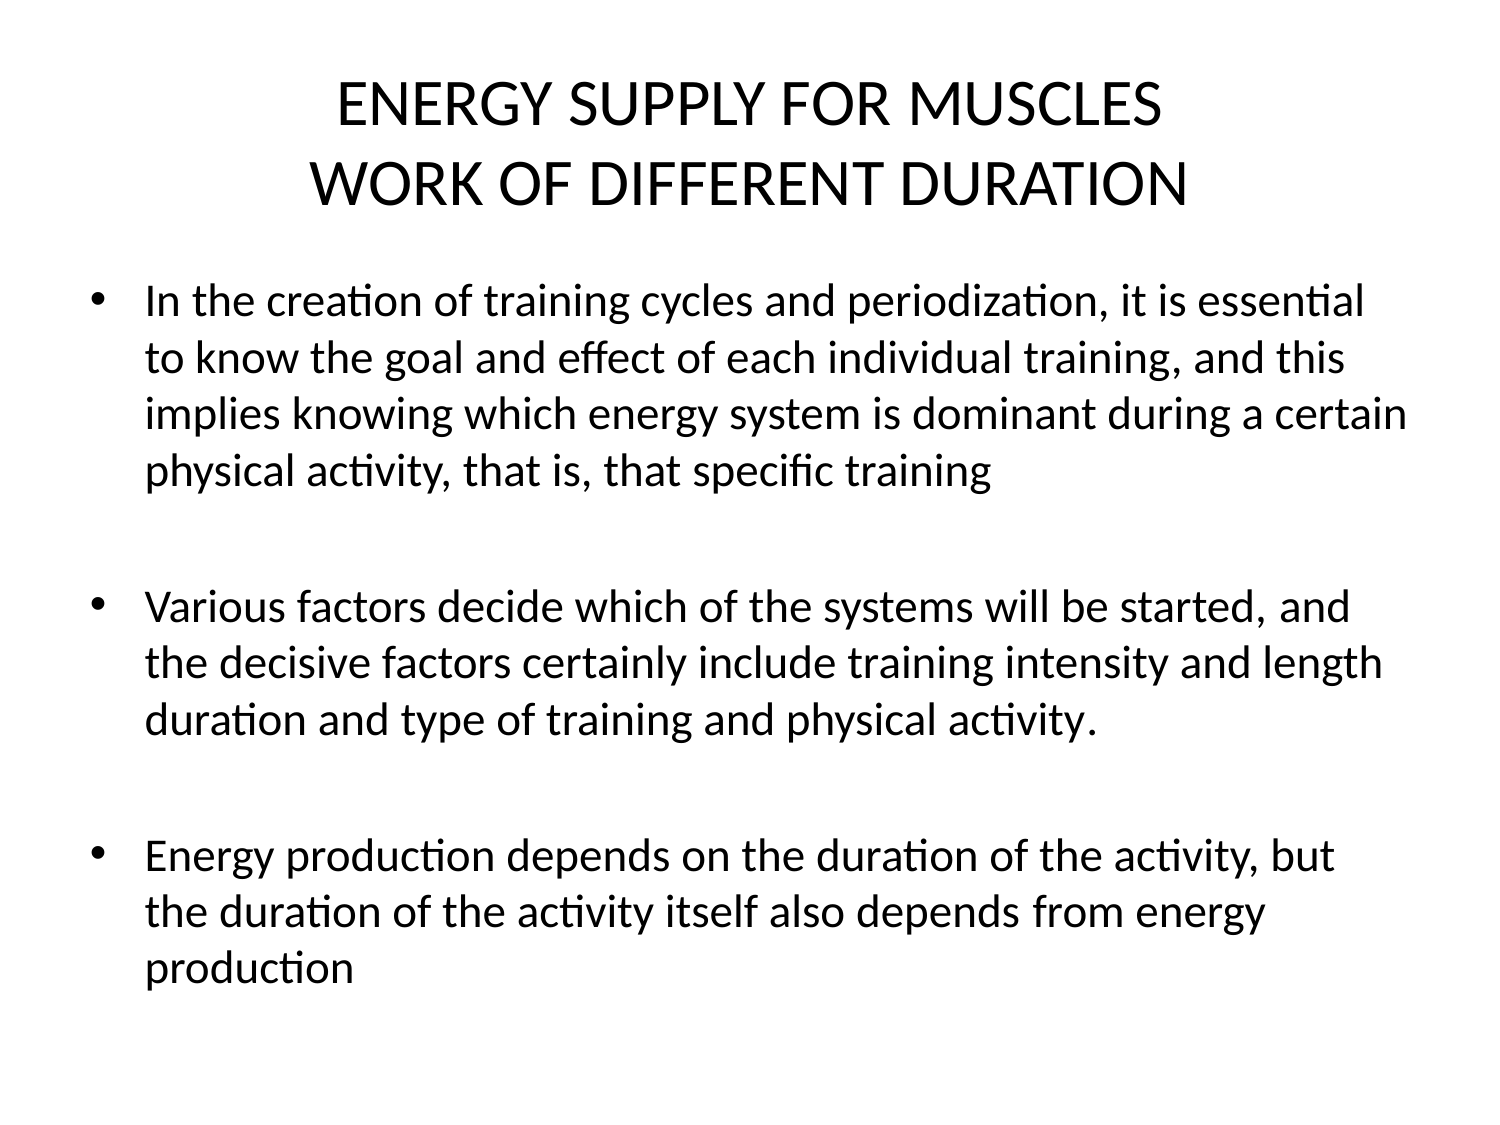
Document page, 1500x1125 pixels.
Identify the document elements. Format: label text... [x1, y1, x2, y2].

text_box In the creation of training cycles and periodization, it is essential to know the goal and effect of each individual training, and this implies knowing which energy system is dominant during a certain physical activity, that is, that specific training Various factors decide which of the systems will be started, and the decisive factors certainly include training intensity and length duration and type of training and physical activity. Energy production depends on the duration of the activity, but the duration of the activity itself also depends from energy production [74, 262, 1425, 1005]
text_box ENERGY SUPPLY FOR MUSCLES WORK OF DIFFERENT DURATION [74, 45, 1425, 233]
